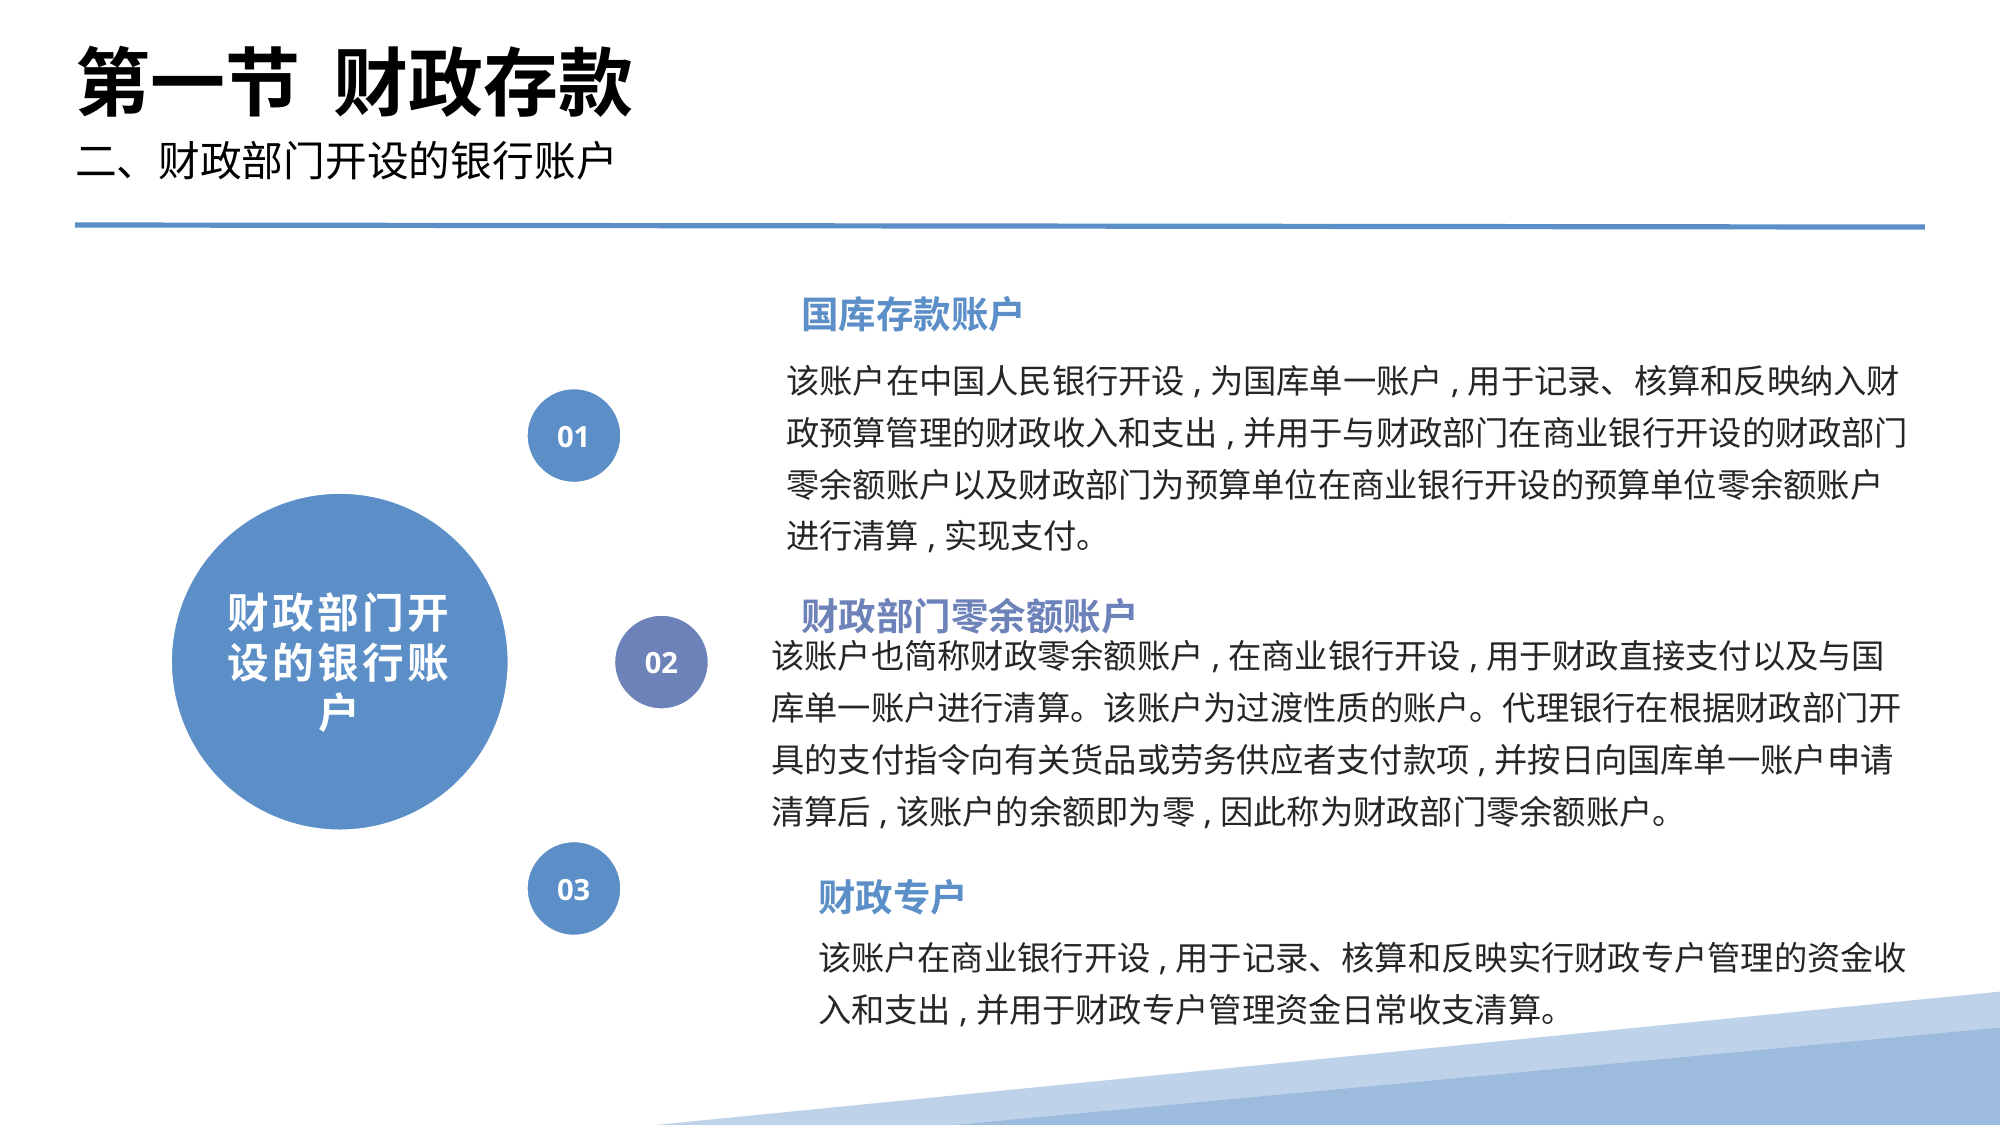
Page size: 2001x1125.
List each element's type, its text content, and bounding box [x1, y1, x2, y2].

text_box 该账户在商业银行开设,用于记录、核算和反映实行财政专户管理的资金收入和支出,并用于财政专户管理资金日常收支清算。 [818, 925, 1926, 991]
text_box 国库存款账户 [801, 252, 1768, 343]
text_box 财政部门零余额账户 [801, 574, 1768, 644]
text_box 财政部门开设的银行账户 [169, 491, 510, 832]
text_box 二、财政部门开设的银行账户 [75, 124, 1925, 200]
text_box 财政专户 [818, 849, 1768, 926]
text_box 第一节 财政存款 [75, 24, 1925, 124]
text_box 03 [525, 840, 623, 937]
text_box 该账户也简称财政零余额账户,在商业银行开设,用于财政直接支付以及与国库单一账户进行清算。该账户为过渡性质的账户。代理银行在根据财政部门开具的支付指令向有关货品或劳务供应者支付款项,并按日向国库单一账户申请清算后,该账户的余额即为零,因此称为财政部门零余额账户。 [771, 623, 1913, 842]
text_box 01 [525, 387, 623, 484]
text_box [656, 991, 2000, 1125]
text_box [169, 336, 663, 989]
text_box 02 [613, 613, 710, 711]
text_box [74, 224, 1925, 228]
text_box 该账户在中国人民银行开设,为国库单一账户,用于记录、核算和反映纳入财政预算管理的财政收入和支出,并用于与财政部门在商业银行开设的财政部门零余额账户以及财政部门为预算单位在商业银行开设的预算单位零余额账户进行清算,实现支付。 [786, 348, 1913, 564]
